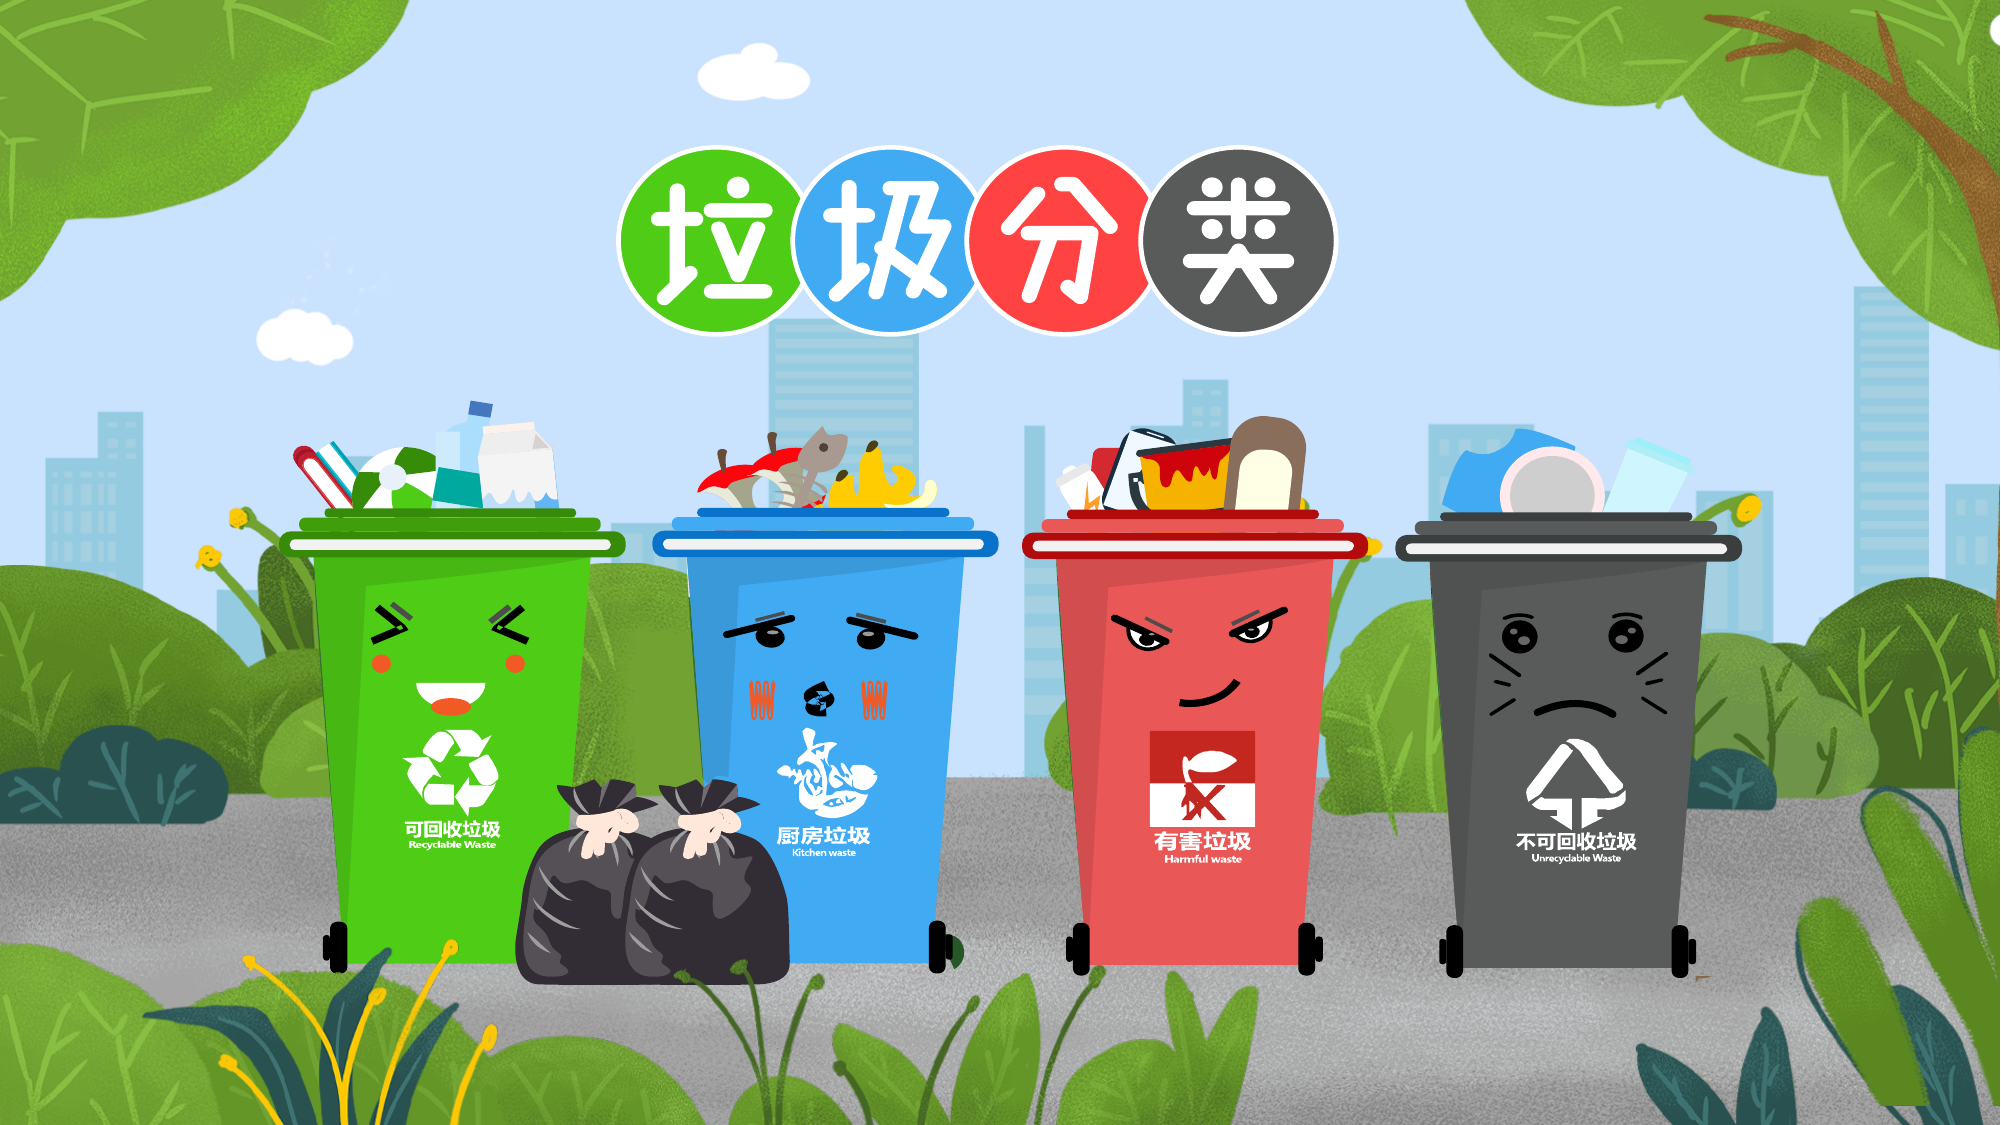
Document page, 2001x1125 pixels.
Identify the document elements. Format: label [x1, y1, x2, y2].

text_box [650, 176, 1295, 307]
picture [0, 0, 2000, 1125]
text_box [279, 400, 1743, 726]
